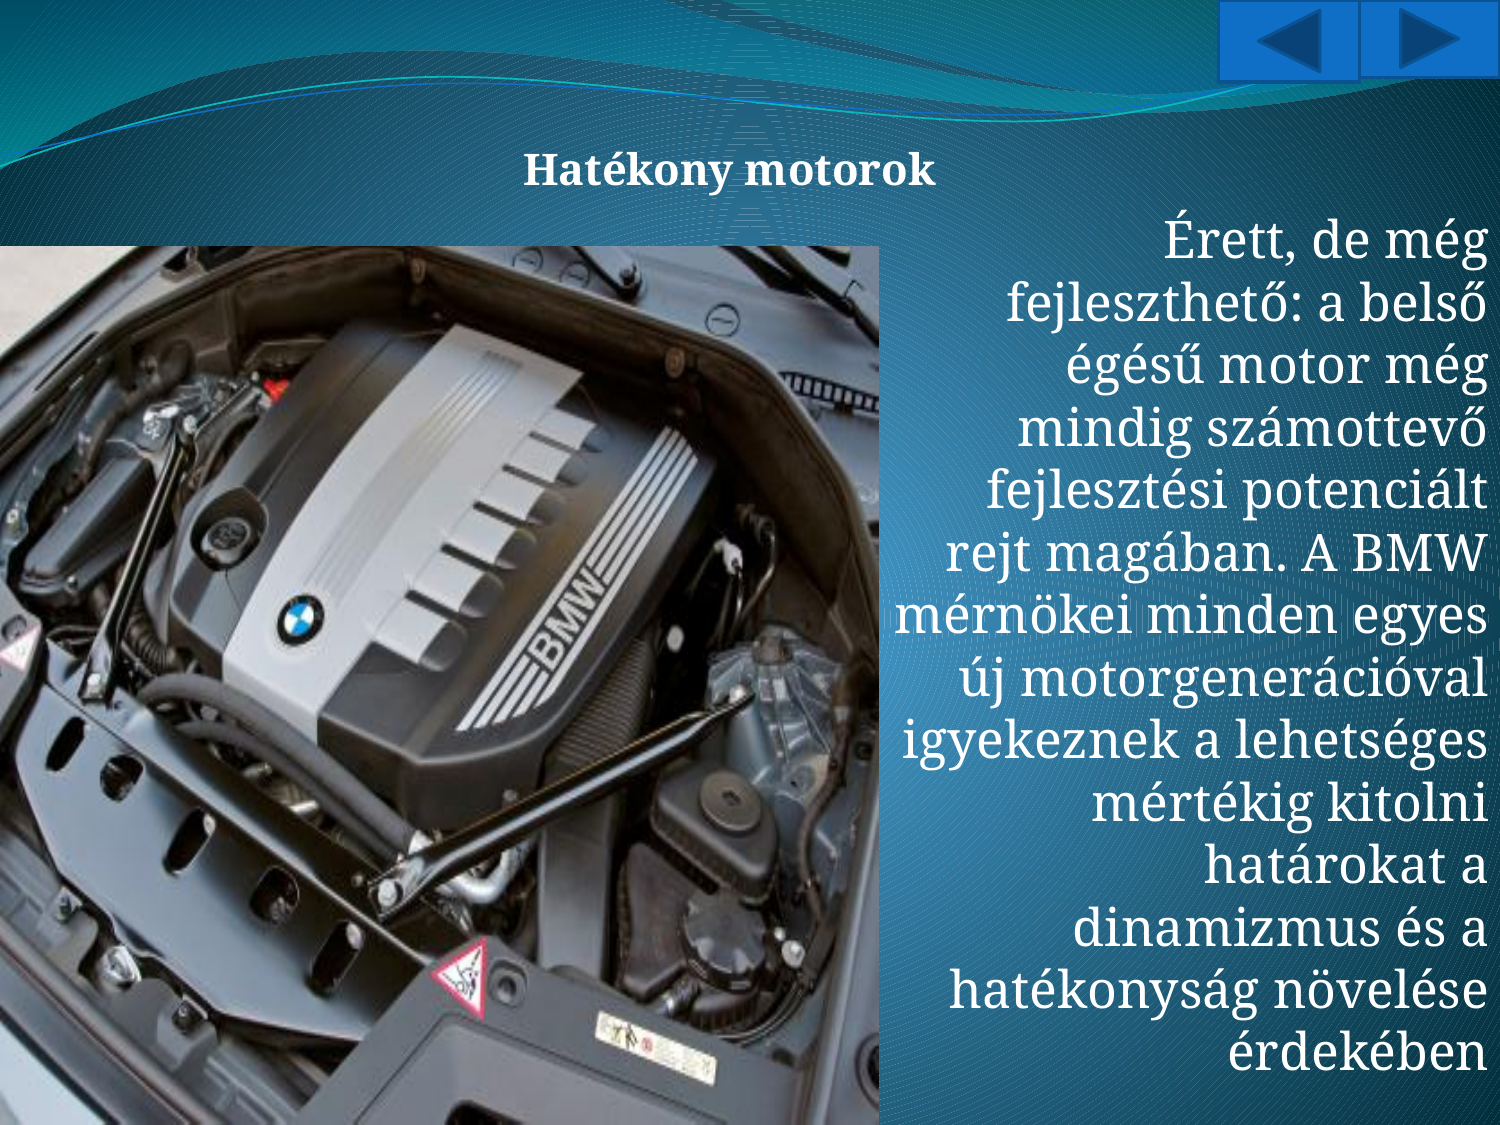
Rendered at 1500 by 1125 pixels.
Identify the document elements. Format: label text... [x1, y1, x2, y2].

text_box [1361, 0, 1500, 79]
title Hatékony motorok [87, 140, 1376, 243]
subtitle Érett, de még fejleszthető: a belső égésű motor még mindig számottevő fejlesztési potenciált rejt magában. A BMW mérnökei minden egyes új motorgenerációval igyekeznek a lehetséges mértékig kitolni határokat a dinamizmus és a hatékonyság növelése érdekében [890, 199, 1500, 1125]
text_box [1217, 0, 1361, 84]
picture [0, 245, 880, 1125]
